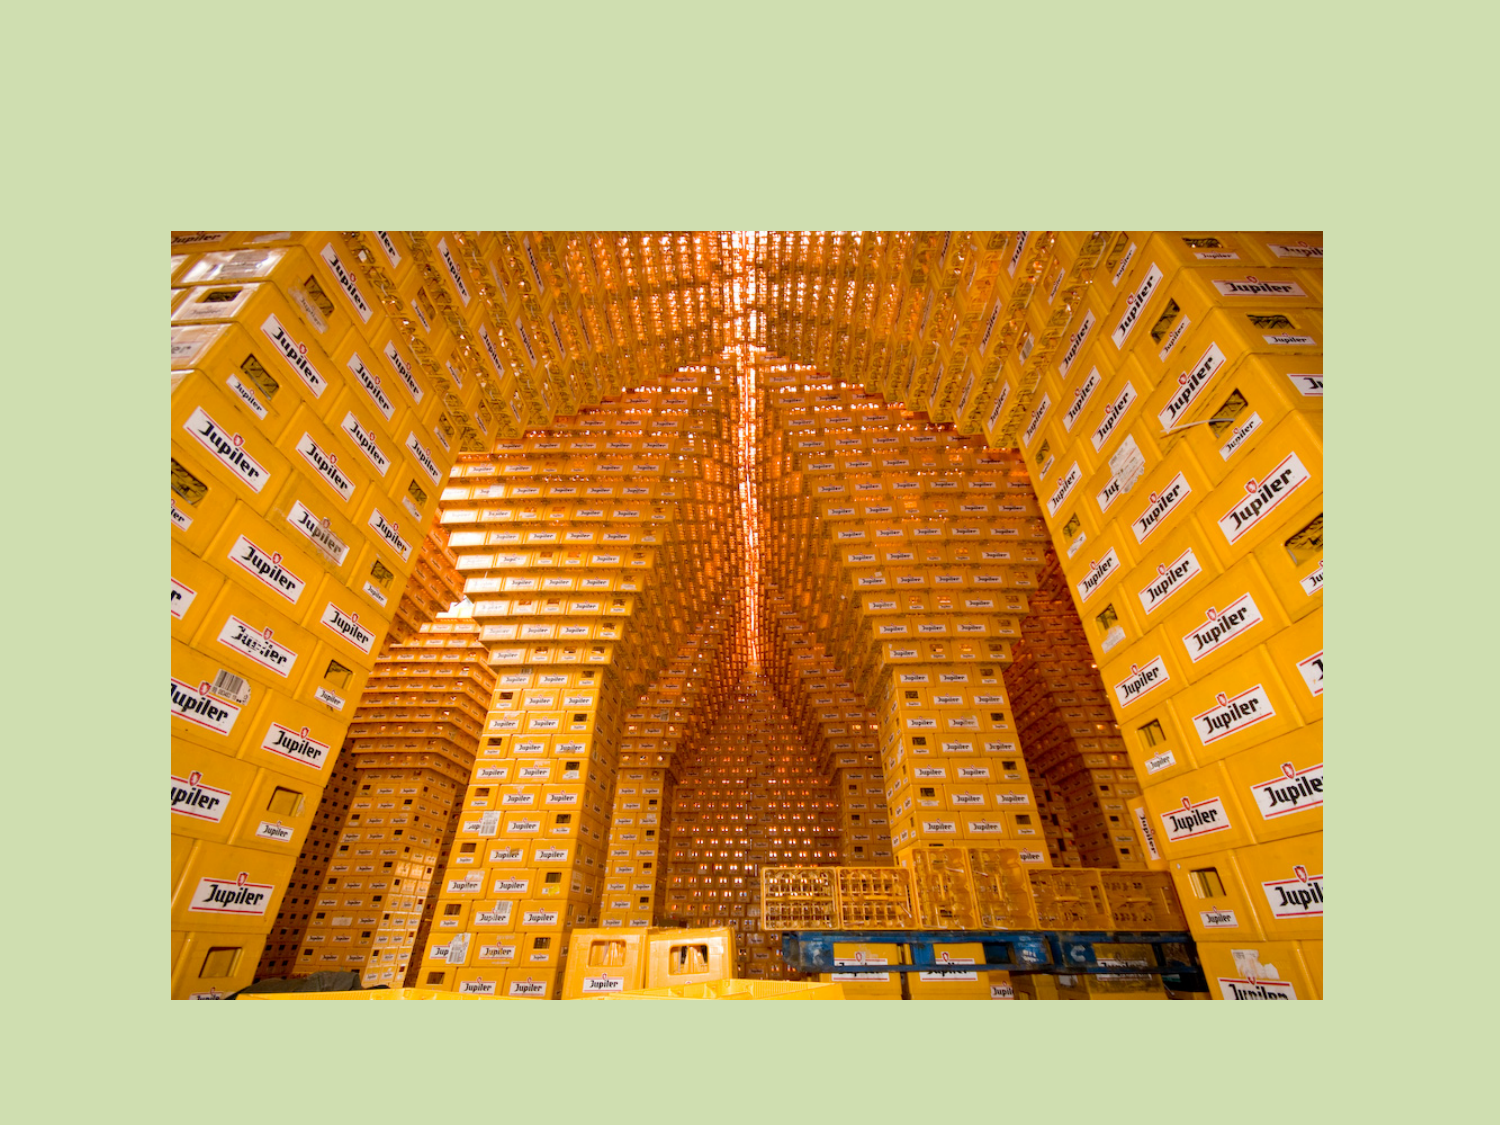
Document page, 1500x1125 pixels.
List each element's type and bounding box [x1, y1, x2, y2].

picture [170, 231, 1324, 1000]
